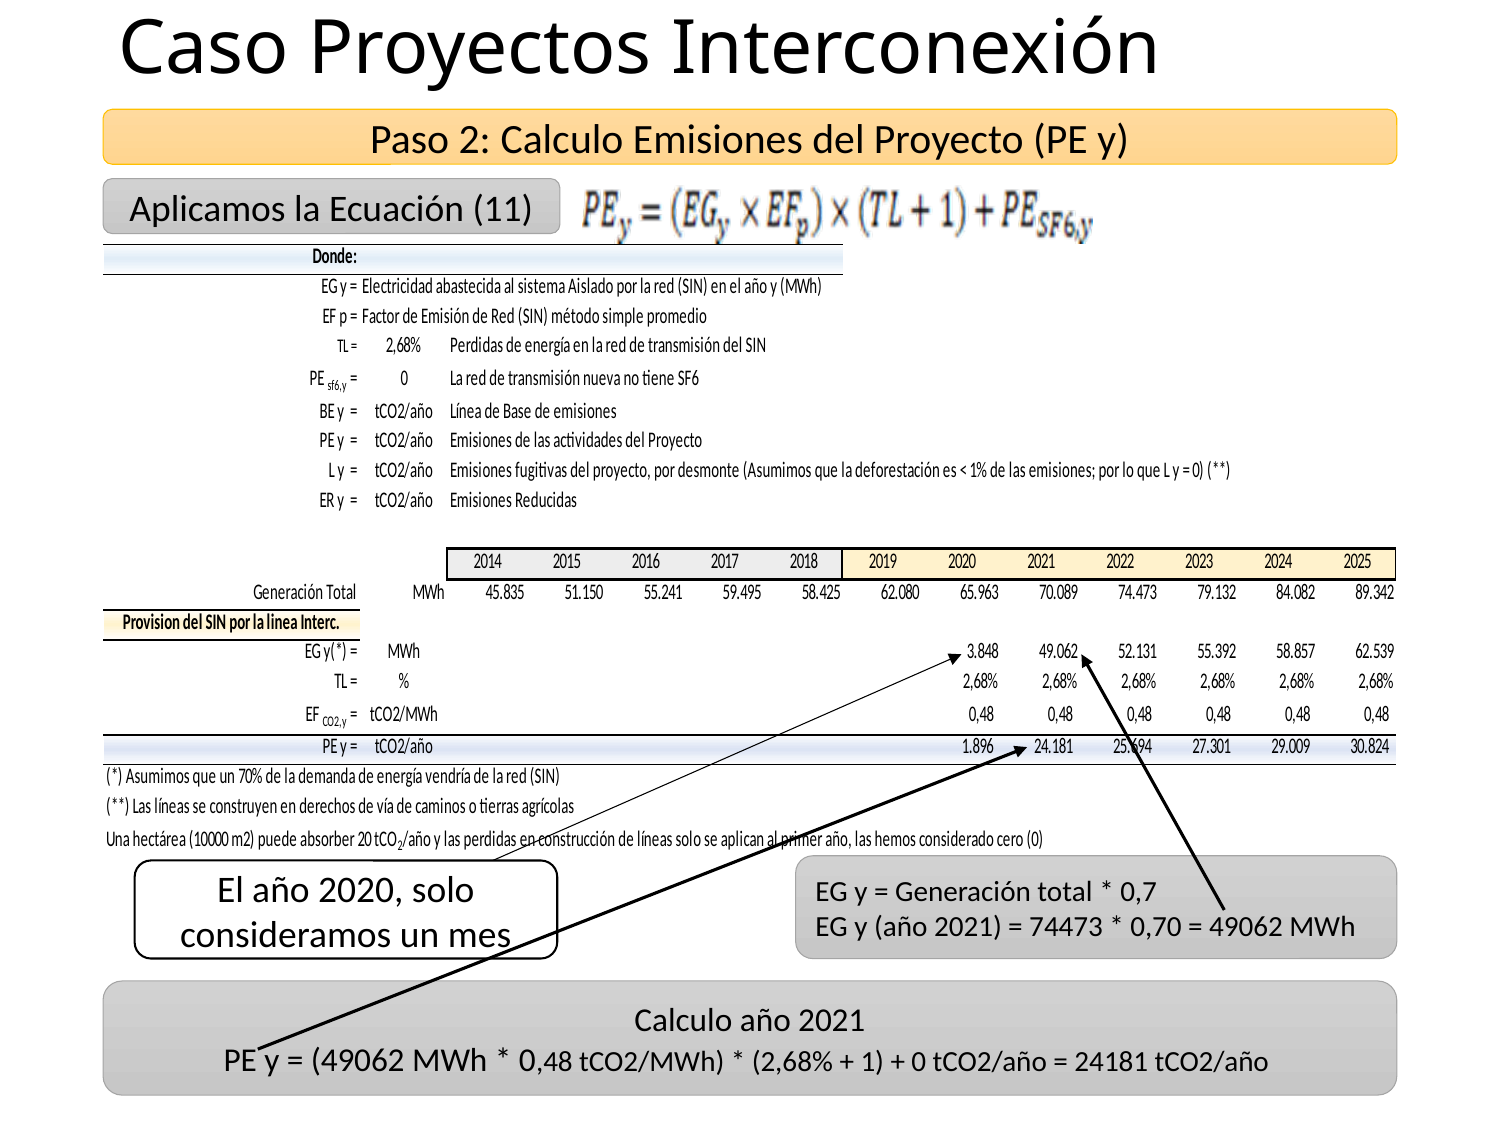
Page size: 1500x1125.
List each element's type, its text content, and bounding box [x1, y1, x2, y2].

text_box Aplicamos la Ecuación (11) [102, 178, 561, 235]
text_box Calculo año 2021 PE y = (49062 MWh * 0,48 tCO2/MWh) * (2,68% + 1) + 0 tCO2/año = 24181 tCO2/año [102, 980, 1398, 1096]
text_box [257, 747, 1028, 1050]
picture [103, 178, 1397, 861]
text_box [1081, 654, 1225, 910]
text_box El año 2020, solo consideramos un mes [133, 861, 257, 960]
title Caso Proyectos Interconexión [103, 29, 1397, 69]
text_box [492, 654, 962, 861]
text_box EG y = Generación total * 0,7 EG y (año 2021) = 74473 * 0,70 = 49062 MWh [1028, 861, 1398, 960]
text_box Paso 2: Calculo Emisiones del Proyecto (PE y) [102, 108, 1398, 165]
